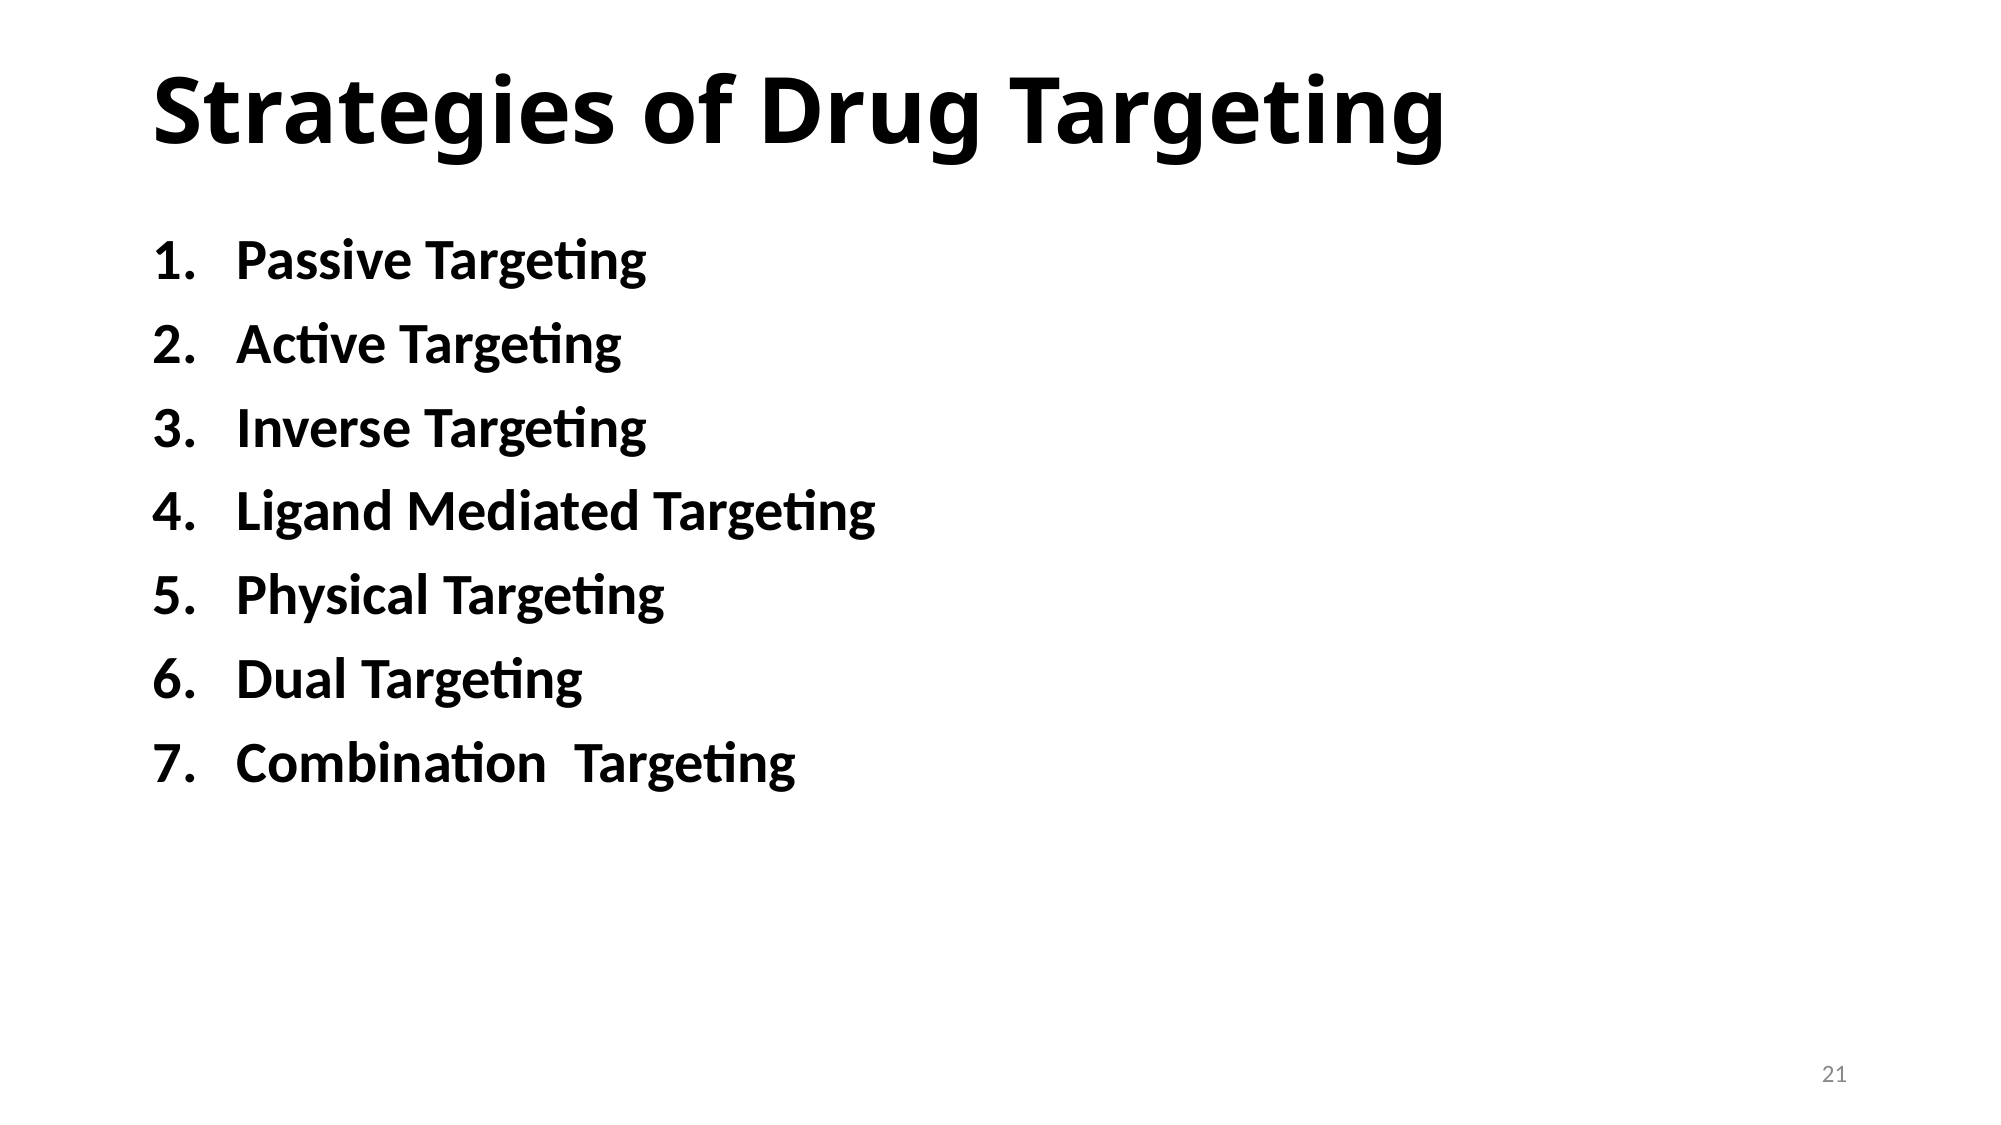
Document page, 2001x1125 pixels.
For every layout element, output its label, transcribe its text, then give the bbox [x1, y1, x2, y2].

list Passive Targeting Active Targeting Inverse Targeting Ligand Mediated Targeting Physical Targeting Dual Targeting Combination Targeting [137, 221, 1863, 1014]
slide_number 21 [1412, 1042, 1863, 1103]
title Strategies of Drug Targeting [137, 59, 1863, 221]
